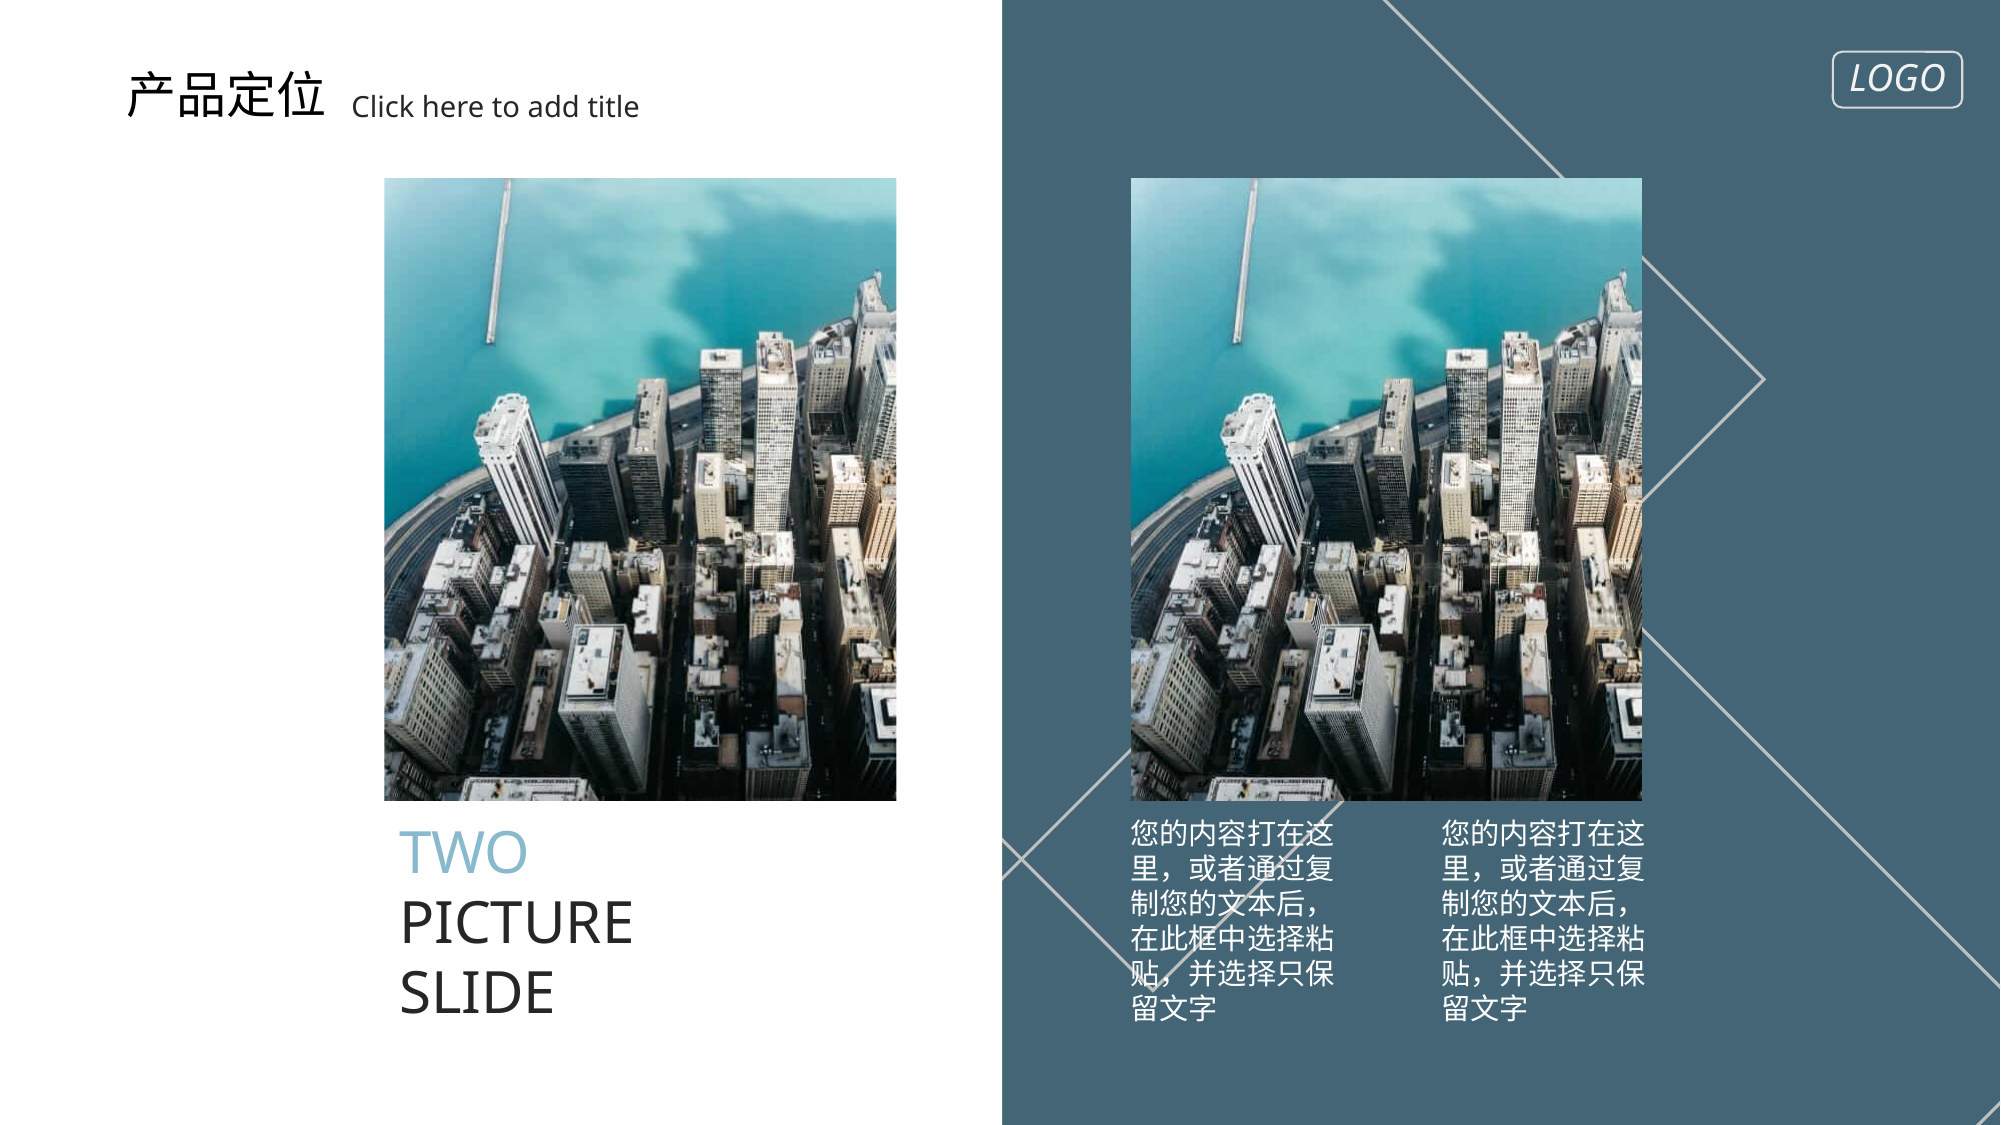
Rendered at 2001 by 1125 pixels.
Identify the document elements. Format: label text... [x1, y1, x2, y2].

text_box Click here to add title [336, 73, 657, 131]
text_box 您的内容打在这里，或者通过复制您的文本后，在此框中选择粘贴，并选择只保留文字 [1426, 807, 1681, 1033]
text_box [383, 178, 897, 801]
text_box 产品定位 [31, 55, 342, 131]
text_box 您的内容打在这里，或者通过复制您的文本后，在此框中选择粘贴，并选择只保留文字 [1115, 807, 1370, 1033]
text_box [0, 0, 1003, 1125]
text_box two Picture slide [384, 807, 704, 1033]
text_box [1130, 178, 1643, 801]
